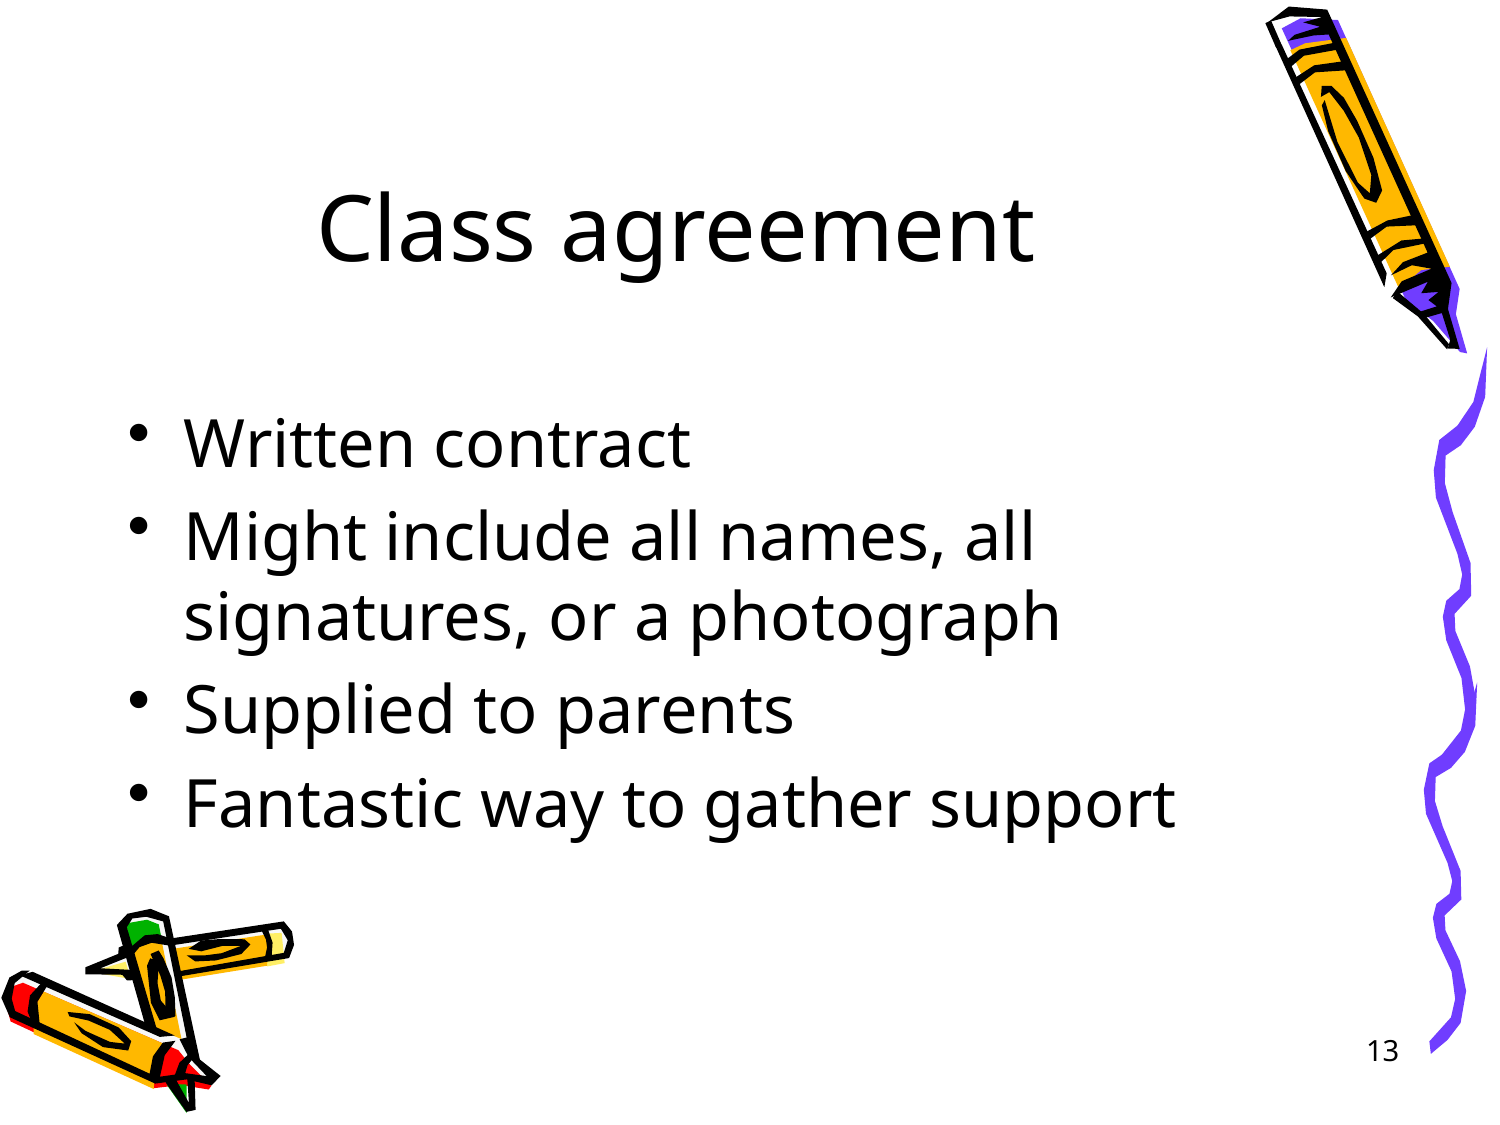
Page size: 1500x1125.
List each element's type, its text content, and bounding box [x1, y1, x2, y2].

list Written contract Might include all names, all signatures, or a photograph Supplied to parents Fantastic way to gather support [112, 299, 1376, 901]
slide_number 13 [1101, 1024, 1415, 1101]
title Class agreement [112, 24, 1240, 288]
